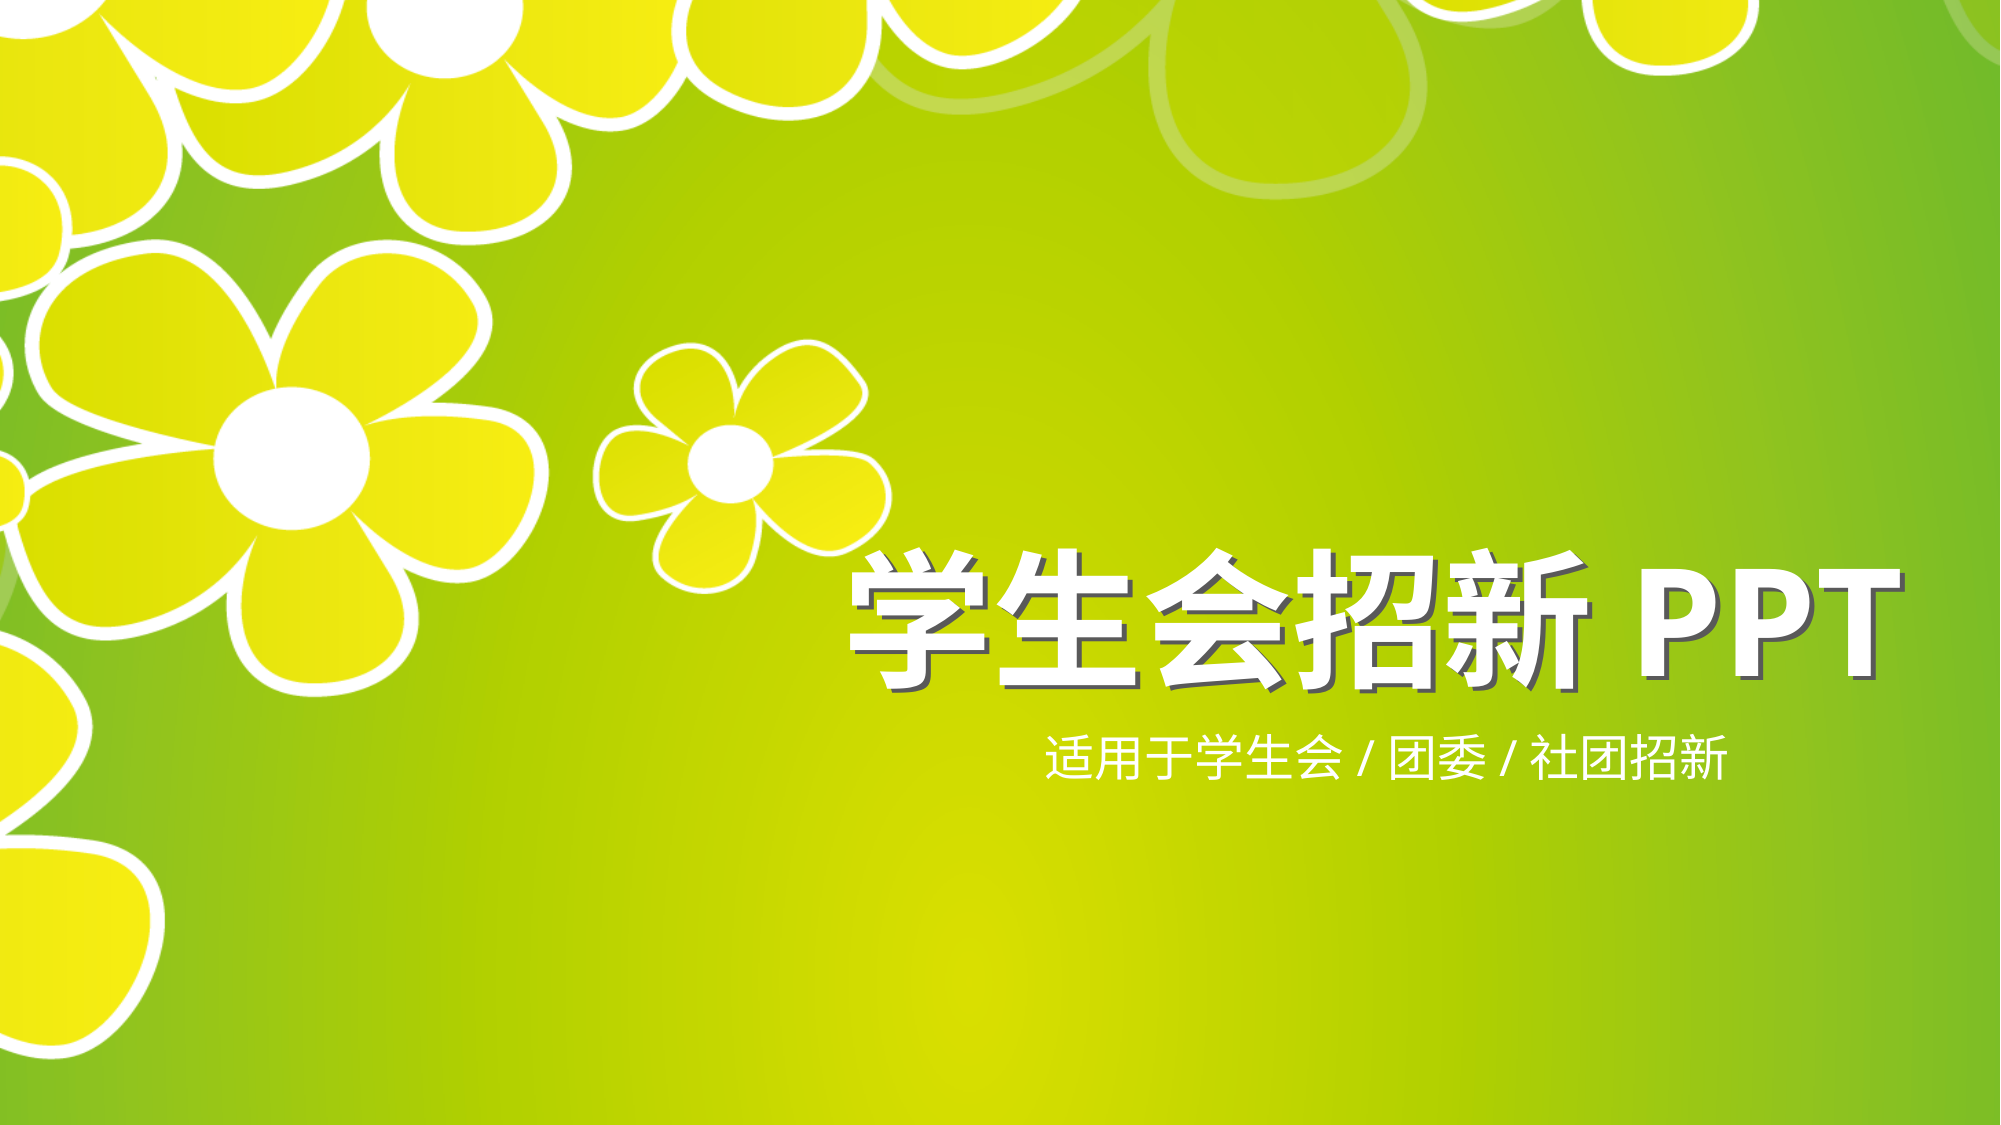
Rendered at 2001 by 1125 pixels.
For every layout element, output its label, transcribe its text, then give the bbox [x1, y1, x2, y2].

picture [0, 0, 2000, 1125]
text_box 学生会招新PPT [827, 519, 1919, 715]
text_box 学生会招新PPT [832, 522, 1924, 718]
text_box 适用于学生会/团委/社团招新 [979, 719, 1796, 795]
